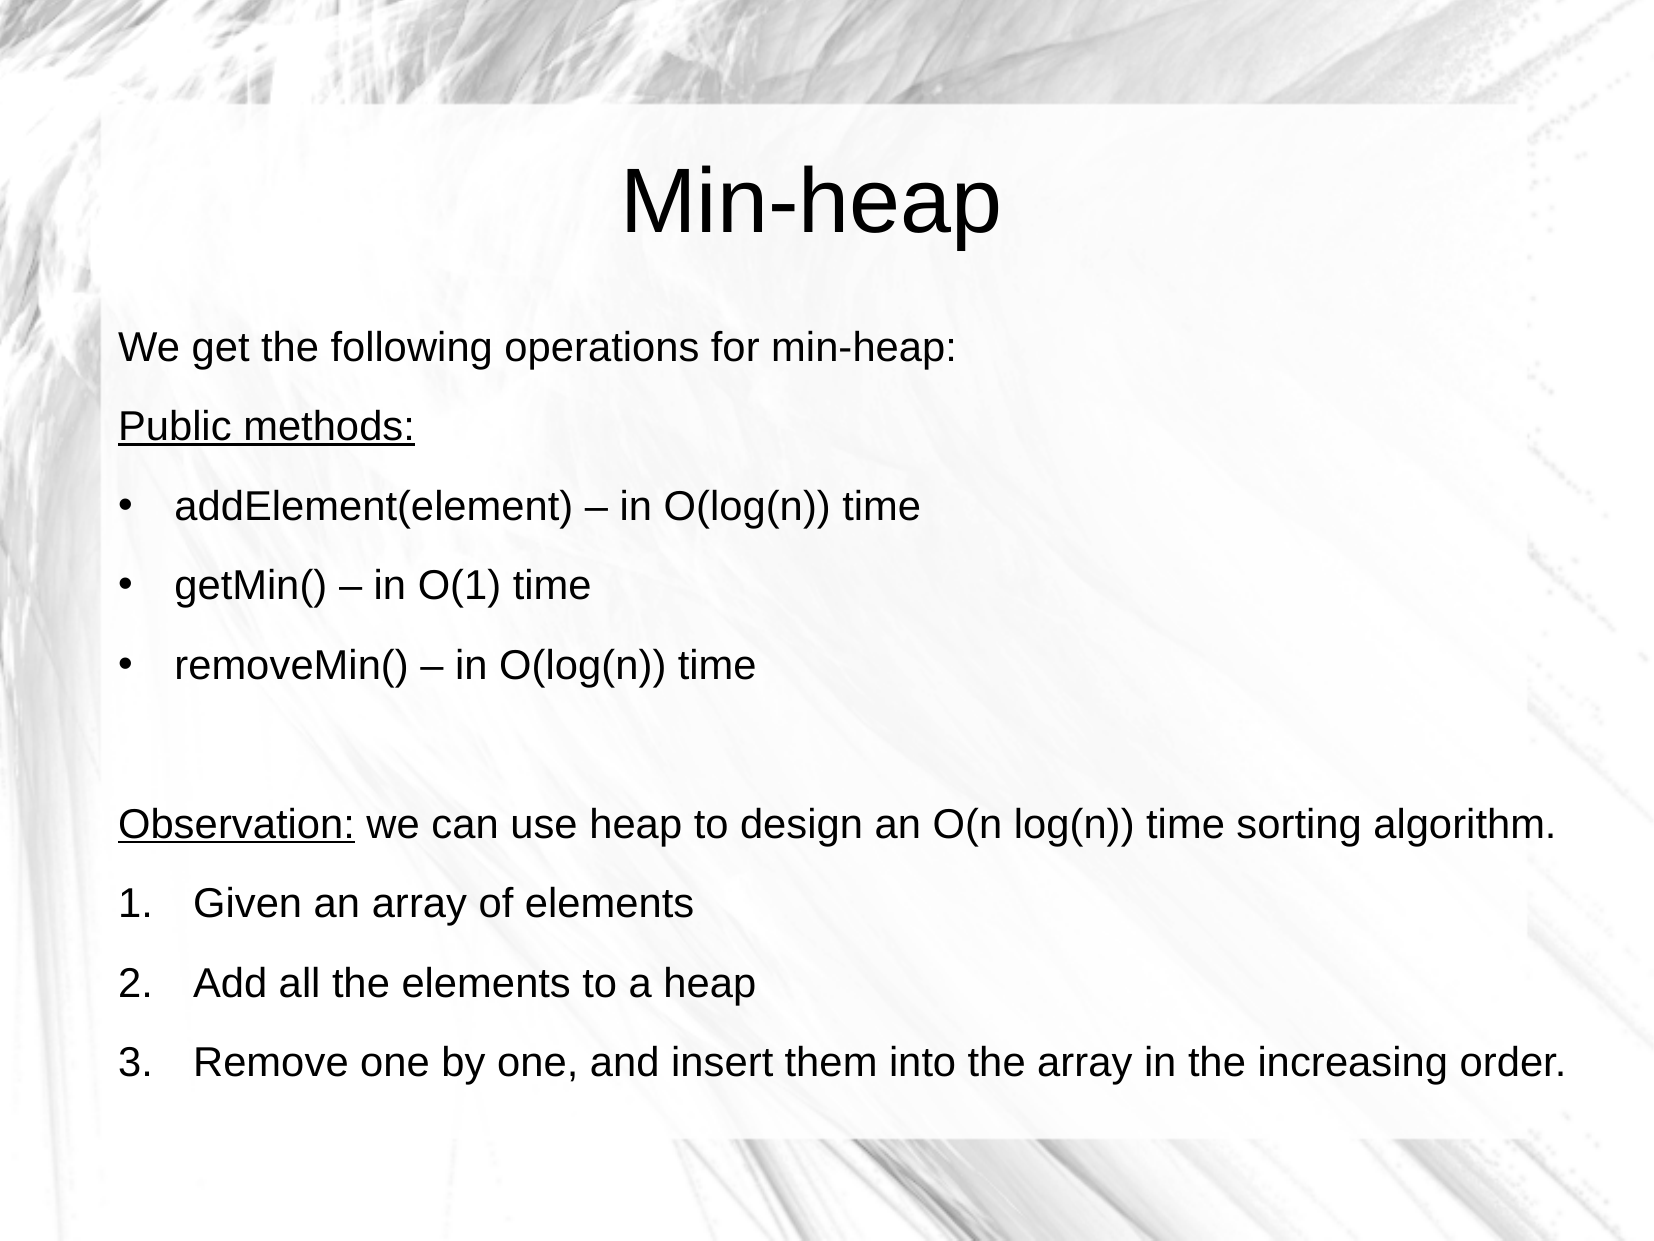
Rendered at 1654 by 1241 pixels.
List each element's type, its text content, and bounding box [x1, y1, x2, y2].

picture [0, 0, 1654, 1241]
title Min-heap [118, 112, 1506, 281]
list We get the following operations for min-heap: Public methods: addElement(element) – in O(log(n)) time getMin() – in O(1) time removeMin() – in O(log(n)) time Observation: we can use heap to design an O(n log(n)) time sorting algorithm. Given an array of elements Add all the elements to a heap Remove one by one, and insert them into the array in the increasing order. [118, 319, 1571, 1102]
